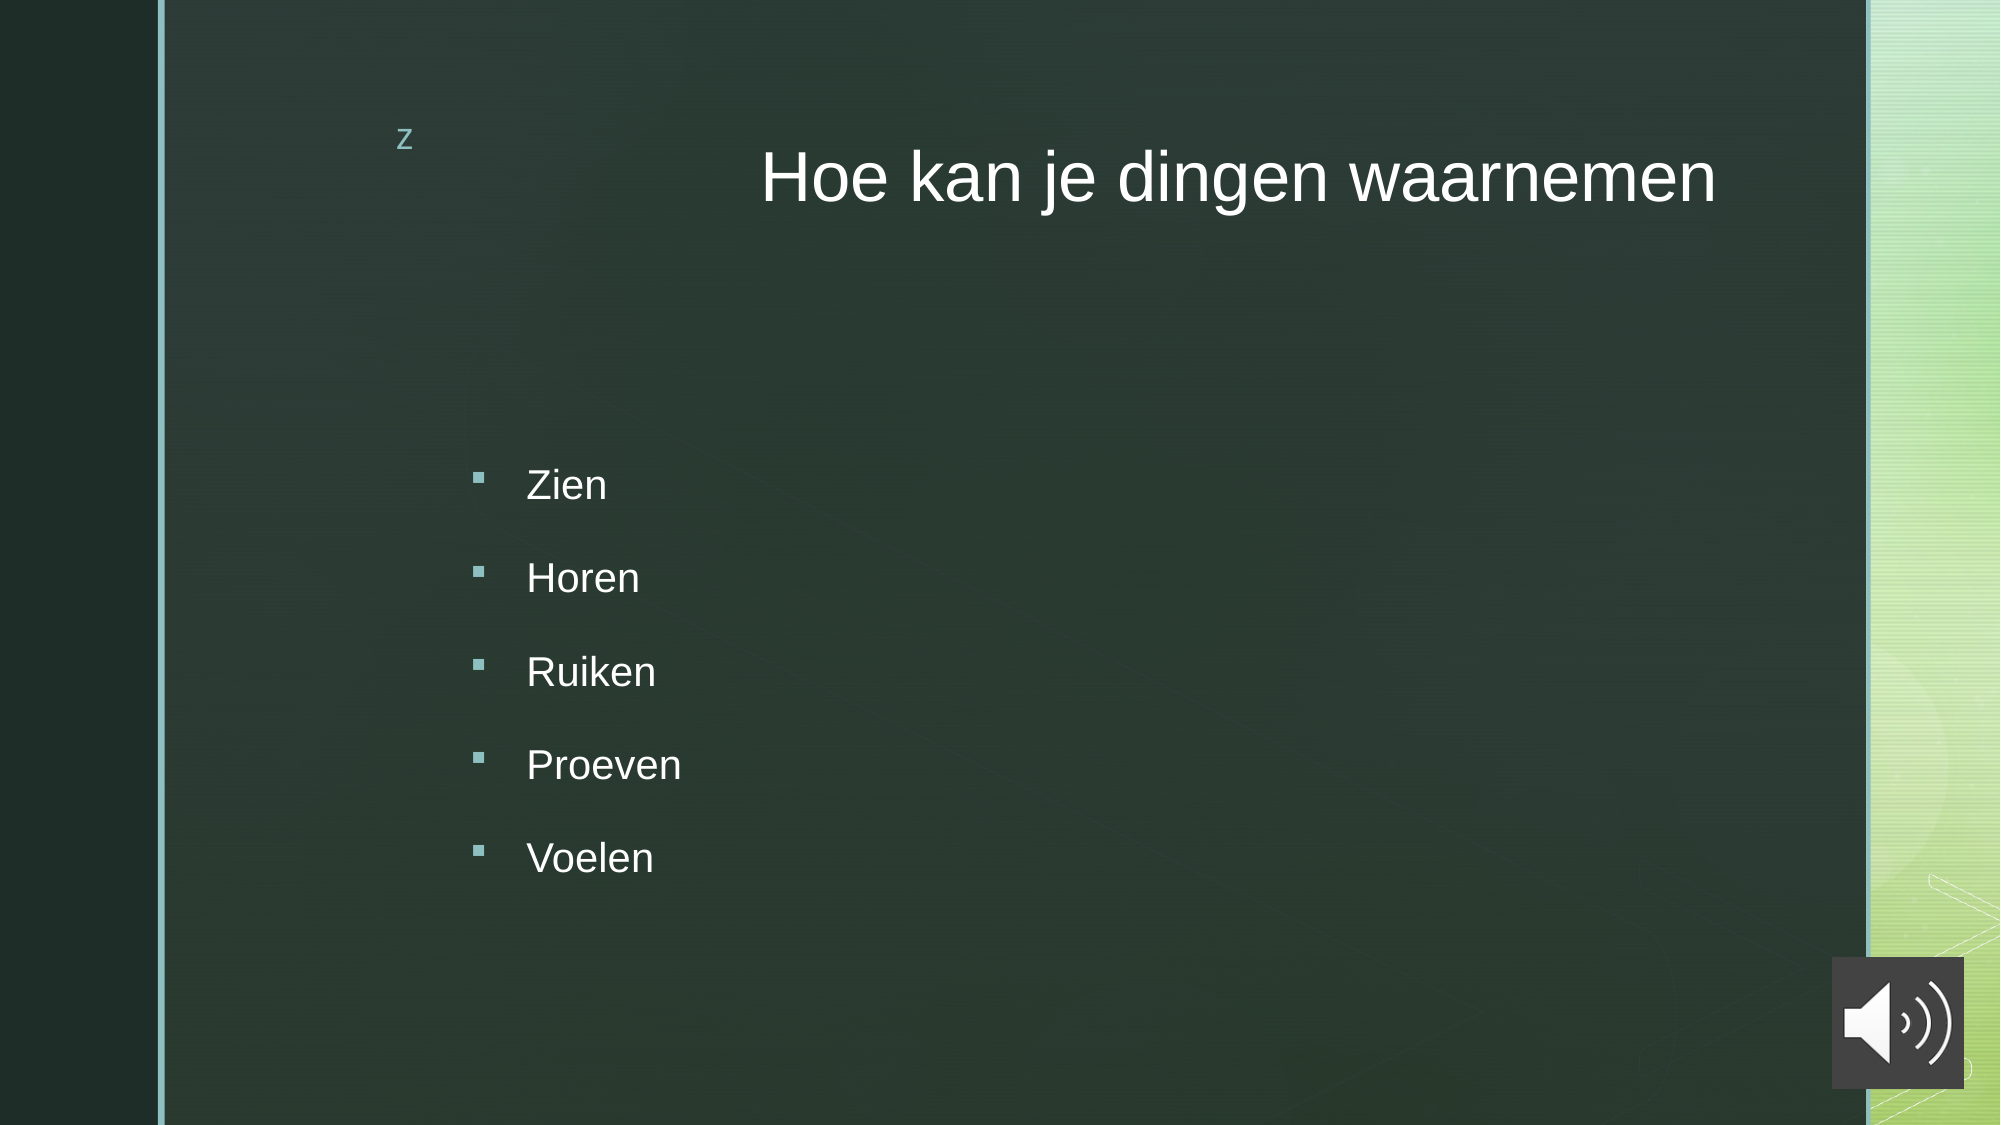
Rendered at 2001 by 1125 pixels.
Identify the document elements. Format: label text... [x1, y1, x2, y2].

picture [1830, 0, 2001, 1125]
list Zien Horen Ruiken Proeven Voelen [454, 336, 1734, 993]
title Hoe kan je dingen waarnemen [428, 132, 1734, 310]
